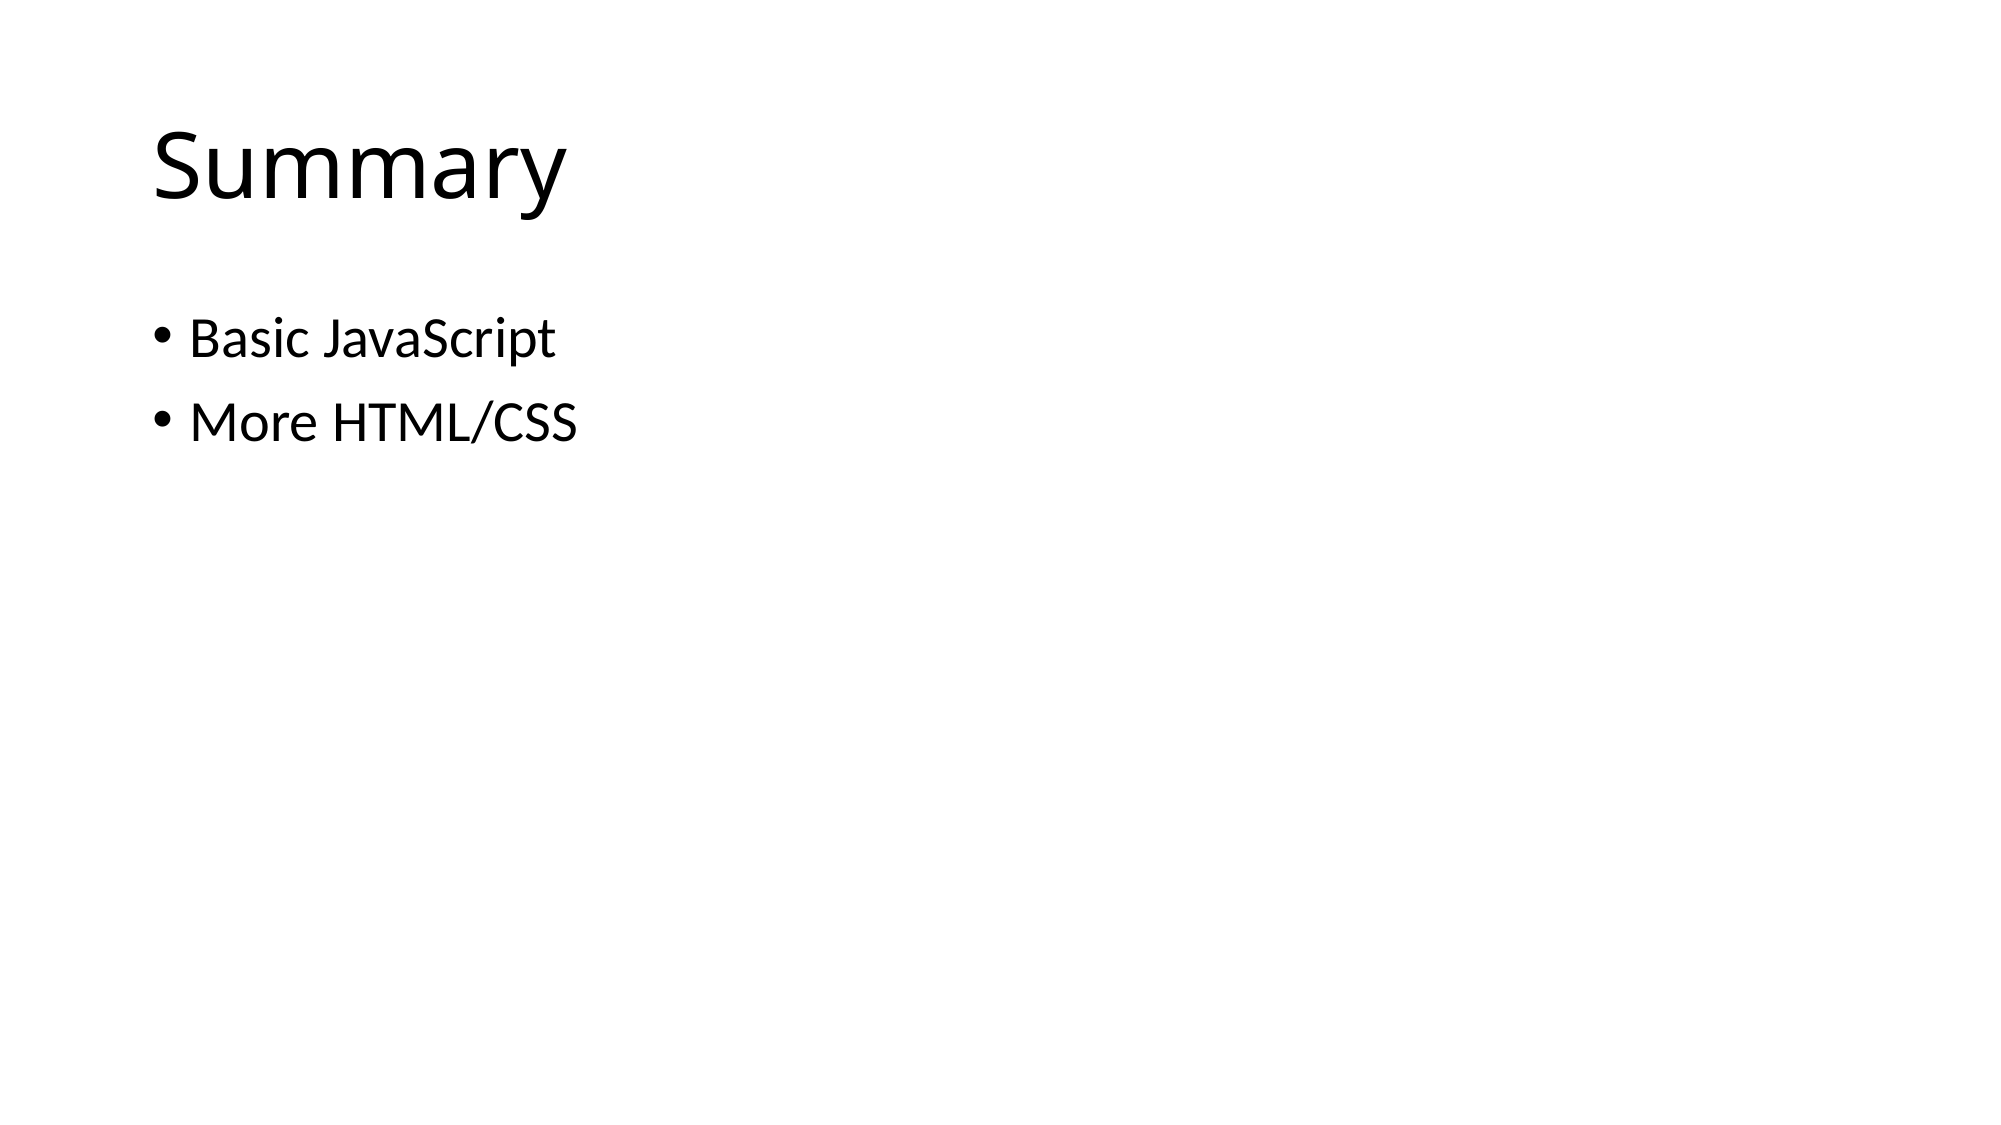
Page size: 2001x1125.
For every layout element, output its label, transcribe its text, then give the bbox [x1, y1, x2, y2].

title Summary [137, 59, 1863, 278]
list Basic JavaScript More HTML/CSS [137, 299, 1863, 1014]
